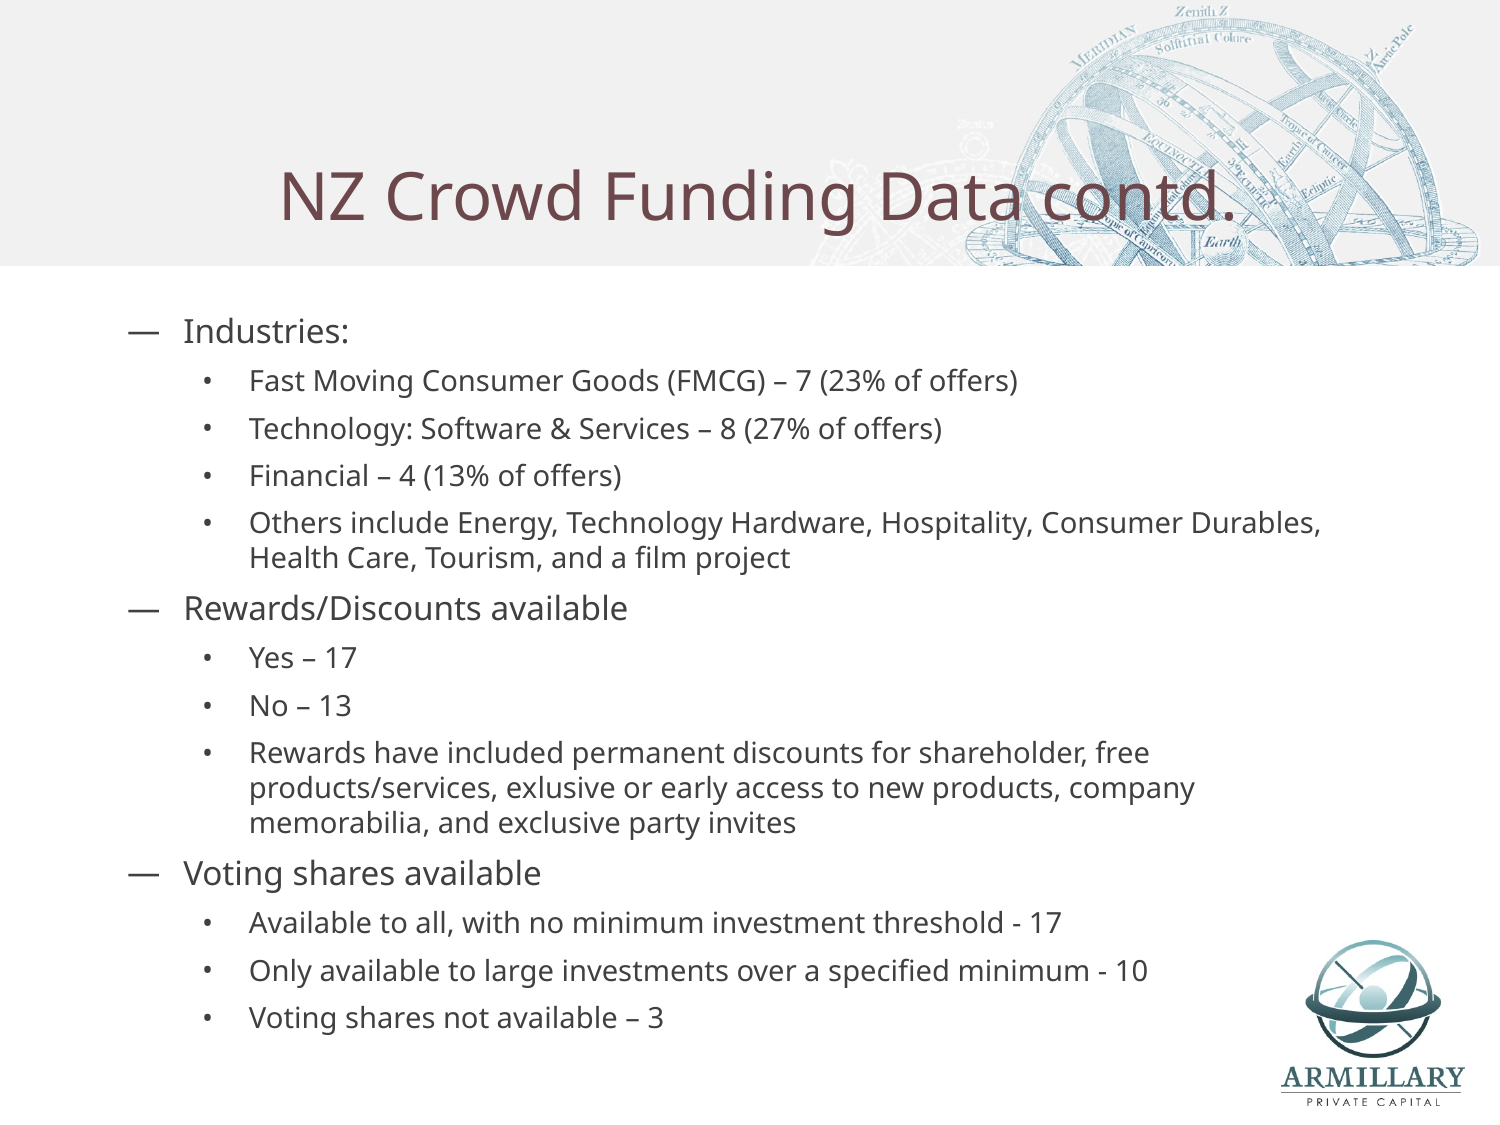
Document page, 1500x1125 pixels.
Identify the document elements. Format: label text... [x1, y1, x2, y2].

title NZ Crowd Funding Data contd. [112, 24, 1406, 242]
list Industries: Fast Moving Consumer Goods (FMCG) – 7 (23% of offers) Technology: Software & Services – 8 (27% of offers) Financial – 4 (13% of offers) Others include Energy, Technology Hardware, Hospitality, Consumer Durables, Health Care, Tourism, and a film project Rewards/Discounts available Yes – 17 No – 13 Rewards have included permanent discounts for shareholder, free products/services, exlusive or early access to new products, company memorabilia, and exclusive party invites Voting shares available Available to all, with no minimum investment threshold - 17 Only available to large investments over a specified minimum - 10 Voting shares not available – 3 [112, 302, 1388, 929]
picture [0, 0, 1500, 266]
picture [1281, 940, 1465, 1106]
